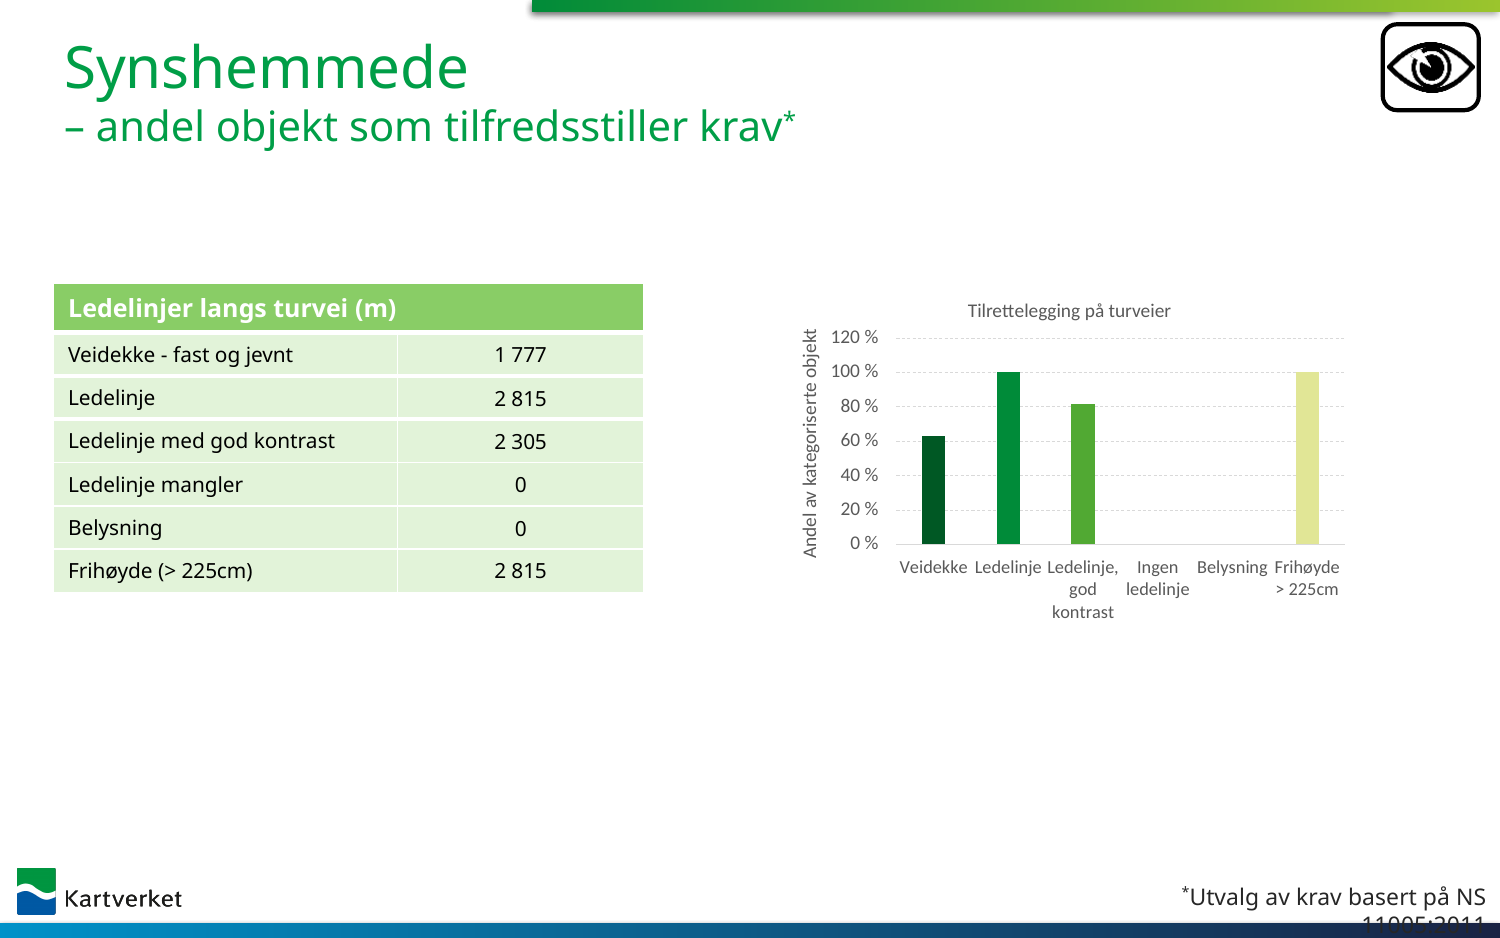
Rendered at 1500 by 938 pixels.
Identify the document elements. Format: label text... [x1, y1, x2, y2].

text_box *Utvalg av krav basert på NS 11005:2011 [1068, 873, 1500, 938]
picture [791, 291, 1348, 630]
table_cell 2 815 [398, 550, 643, 592]
table_cell 2 305 [398, 421, 643, 462]
text_box Synshemmede – andel objekt som tilfredsstiller krav* [49, 24, 1431, 158]
table_cell Ledelinje [54, 378, 397, 417]
table_cell Frihøyde (> 225cm) [54, 550, 397, 592]
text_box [1382, 24, 1480, 111]
table_cell 0 [398, 463, 643, 505]
table_cell 1 777 [398, 335, 643, 374]
table_cell 2 815 [398, 378, 643, 417]
table_cell Ledelinje mangler [54, 463, 397, 505]
table_header Ledelinjer langs turvei (m) [54, 284, 643, 330]
table_cell 0 [398, 507, 643, 548]
table_cell Ledelinje med god kontrast [54, 421, 397, 462]
table_cell Belysning [54, 507, 397, 548]
table_cell Veidekke - fast og jevnt [54, 335, 397, 374]
